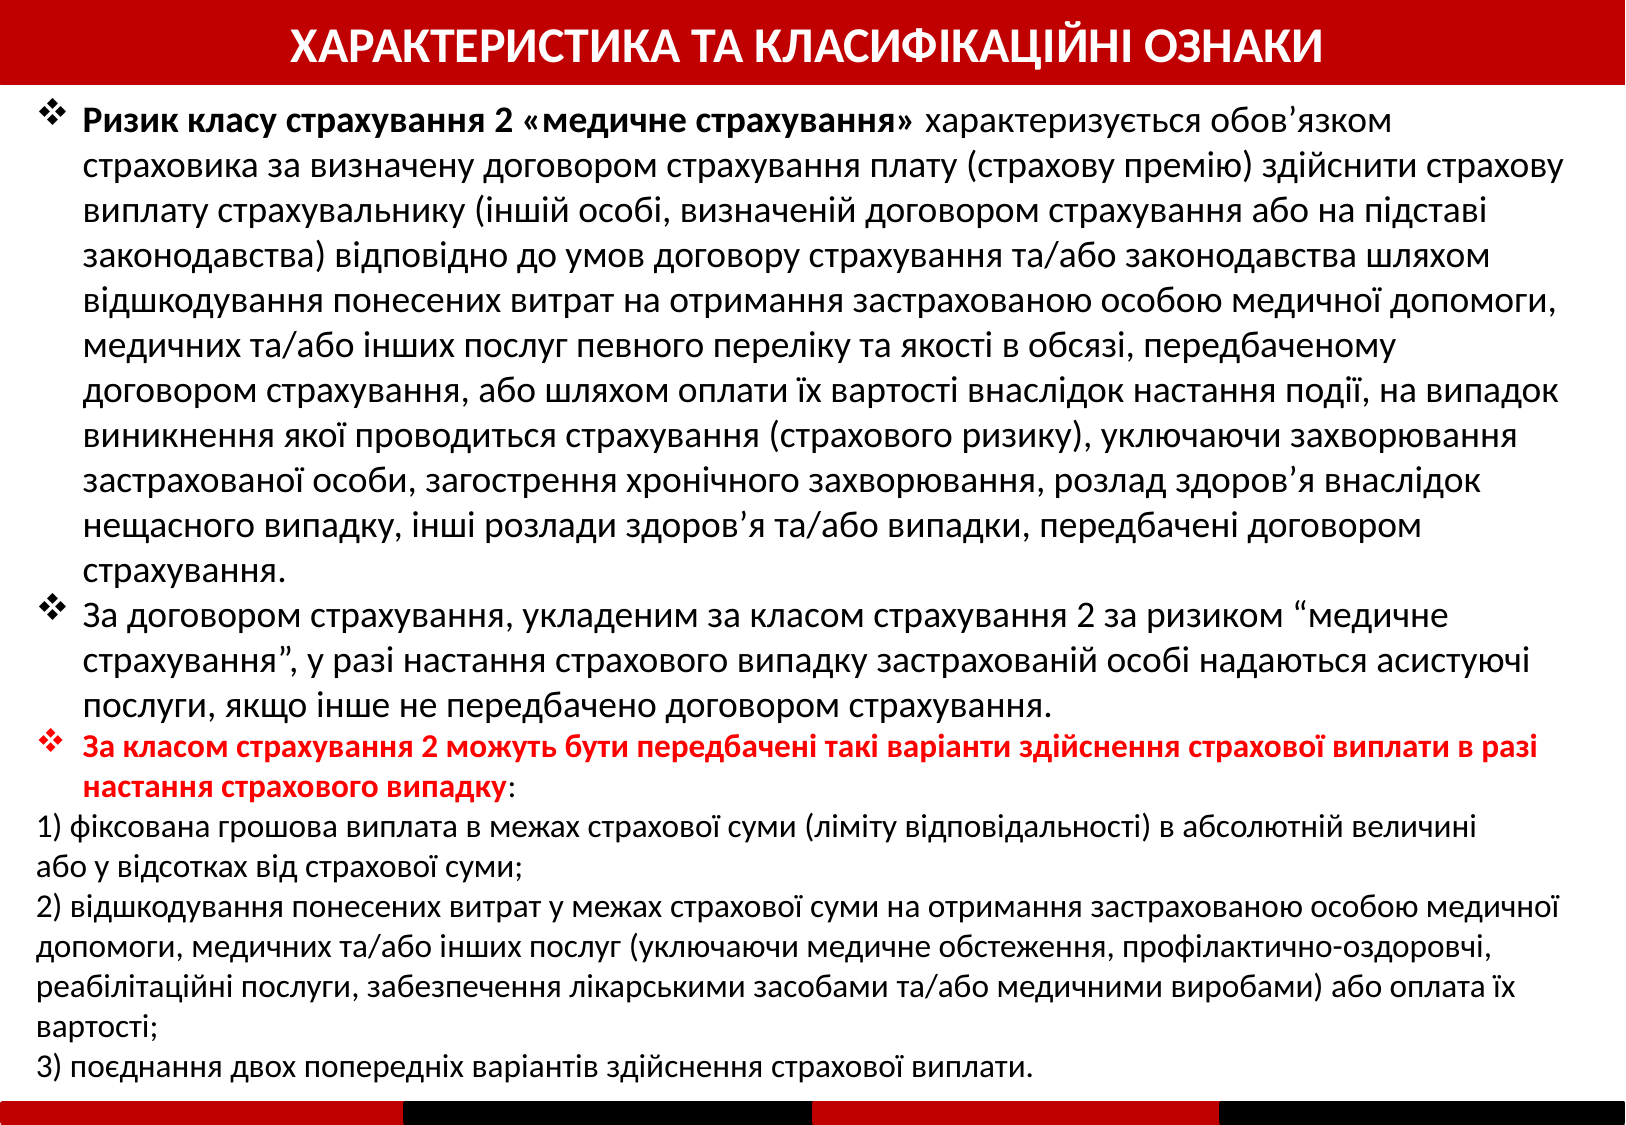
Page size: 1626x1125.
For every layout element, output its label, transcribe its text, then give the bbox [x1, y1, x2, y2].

picture [0, 1101, 1625, 1125]
text_box Ризик класу страхування 2 «медичне страхування» характеризується обов’язком страховика за визначену договором страхування плату (страхову премію) здійснити страхову виплату страхувальнику (іншій особі, визначеній договором страхування або на підставі законодавства) відповідно до умов договору страхування та/або законодавства шляхом відшкодування понесених витрат на отримання застрахованою особою медичної допомоги, медичних та/або інших послуг певного переліку та якості в обсязі, передбаченому договором страхування, або шляхом оплати їх вартості внаслідок настання події, на випадок виникнення якої проводиться страхування (страхового ризику), уключаючи захворювання застрахованої особи, загострення хронічного захворювання, розлад здоров’я внаслідок нещасного випадку, інші розлади здоров’я та/або випадки, передбачені договором страхування. За договором страхування, укладеним за класом страхування 2 за ризиком “медичне страхування”, у разі настання страхового випадку застрахованій особі надаються асистуючі послуги, якщо інше не передбачено договором страхування. За класом страхування 2 можуть бути передбачені такі варіанти здійснення страхової виплати в разі настання страхового випадку: 1) фіксована грошова виплата в межах страхової суми (ліміту відповідальності) в абсолютній величині або у відсотках від страхової суми; 2) відшкодування понесених витрат у межах страхової суми на отримання застрахованою особою медичної допомоги, медичних та/або інших послуг (уключаючи медичне обстеження, профілактично-оздоровчі, реабілітаційні послуги, забезпечення лікарськими засобами та/або медичними виробами) або оплата їх вартості; 3) поєднання двох попередніх варіантів здійснення страхової виплати. [21, 87, 1593, 1092]
text_box ХАРАКТЕРИСТИКА ТА КЛАСИФІКАЦІЙНІ ОЗНАКИ [0, 0, 1625, 85]
